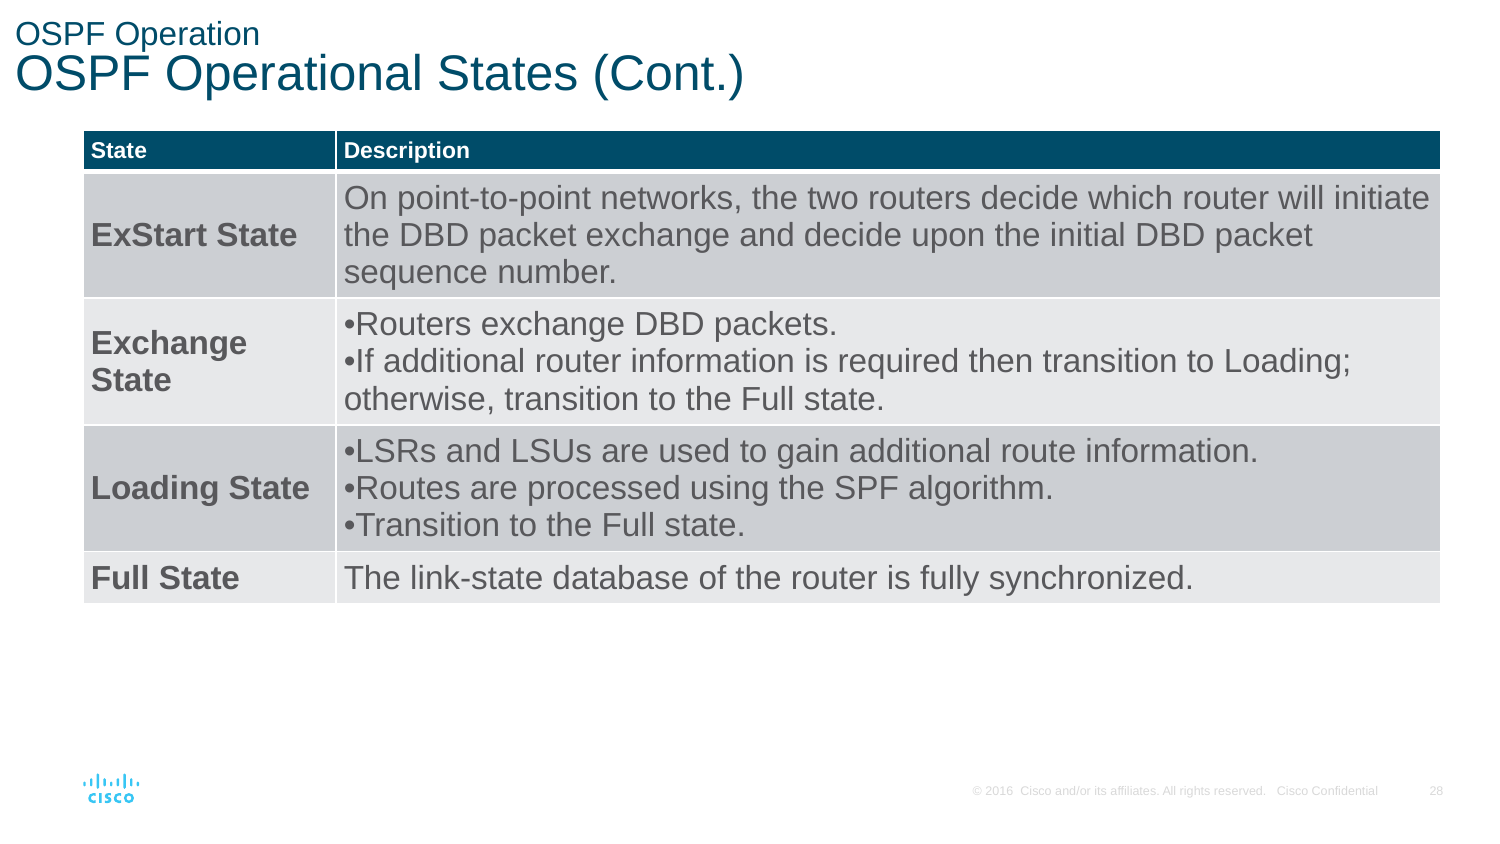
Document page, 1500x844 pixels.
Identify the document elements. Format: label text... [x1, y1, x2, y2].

table_cell Loading State [84, 426, 335, 551]
table_cell The link-state database of the router is fully synchronized. [337, 552, 1440, 603]
table_cell Routers exchange DBD packets. If additional router information is required then transition to Loading; otherwise, transition to the Full state. [337, 299, 1440, 424]
table_cell Exchange State [84, 299, 335, 424]
table_header Description [337, 131, 1440, 169]
table_header State [84, 131, 335, 169]
table_cell Full State [84, 552, 335, 603]
title OSPF Operation OSPF Operational States (Cont.) [0, 0, 1369, 121]
table_cell On point-to-point networks, the two routers decide which router will initiate the DBD packet exchange and decide upon the initial DBD packet sequence number. [337, 174, 1440, 297]
table_cell LSRs and LSUs are used to gain additional route information. Routes are processed using the SPF algorithm. Transition to the Full state. [337, 426, 1440, 551]
table_cell ExStart State [84, 174, 335, 297]
